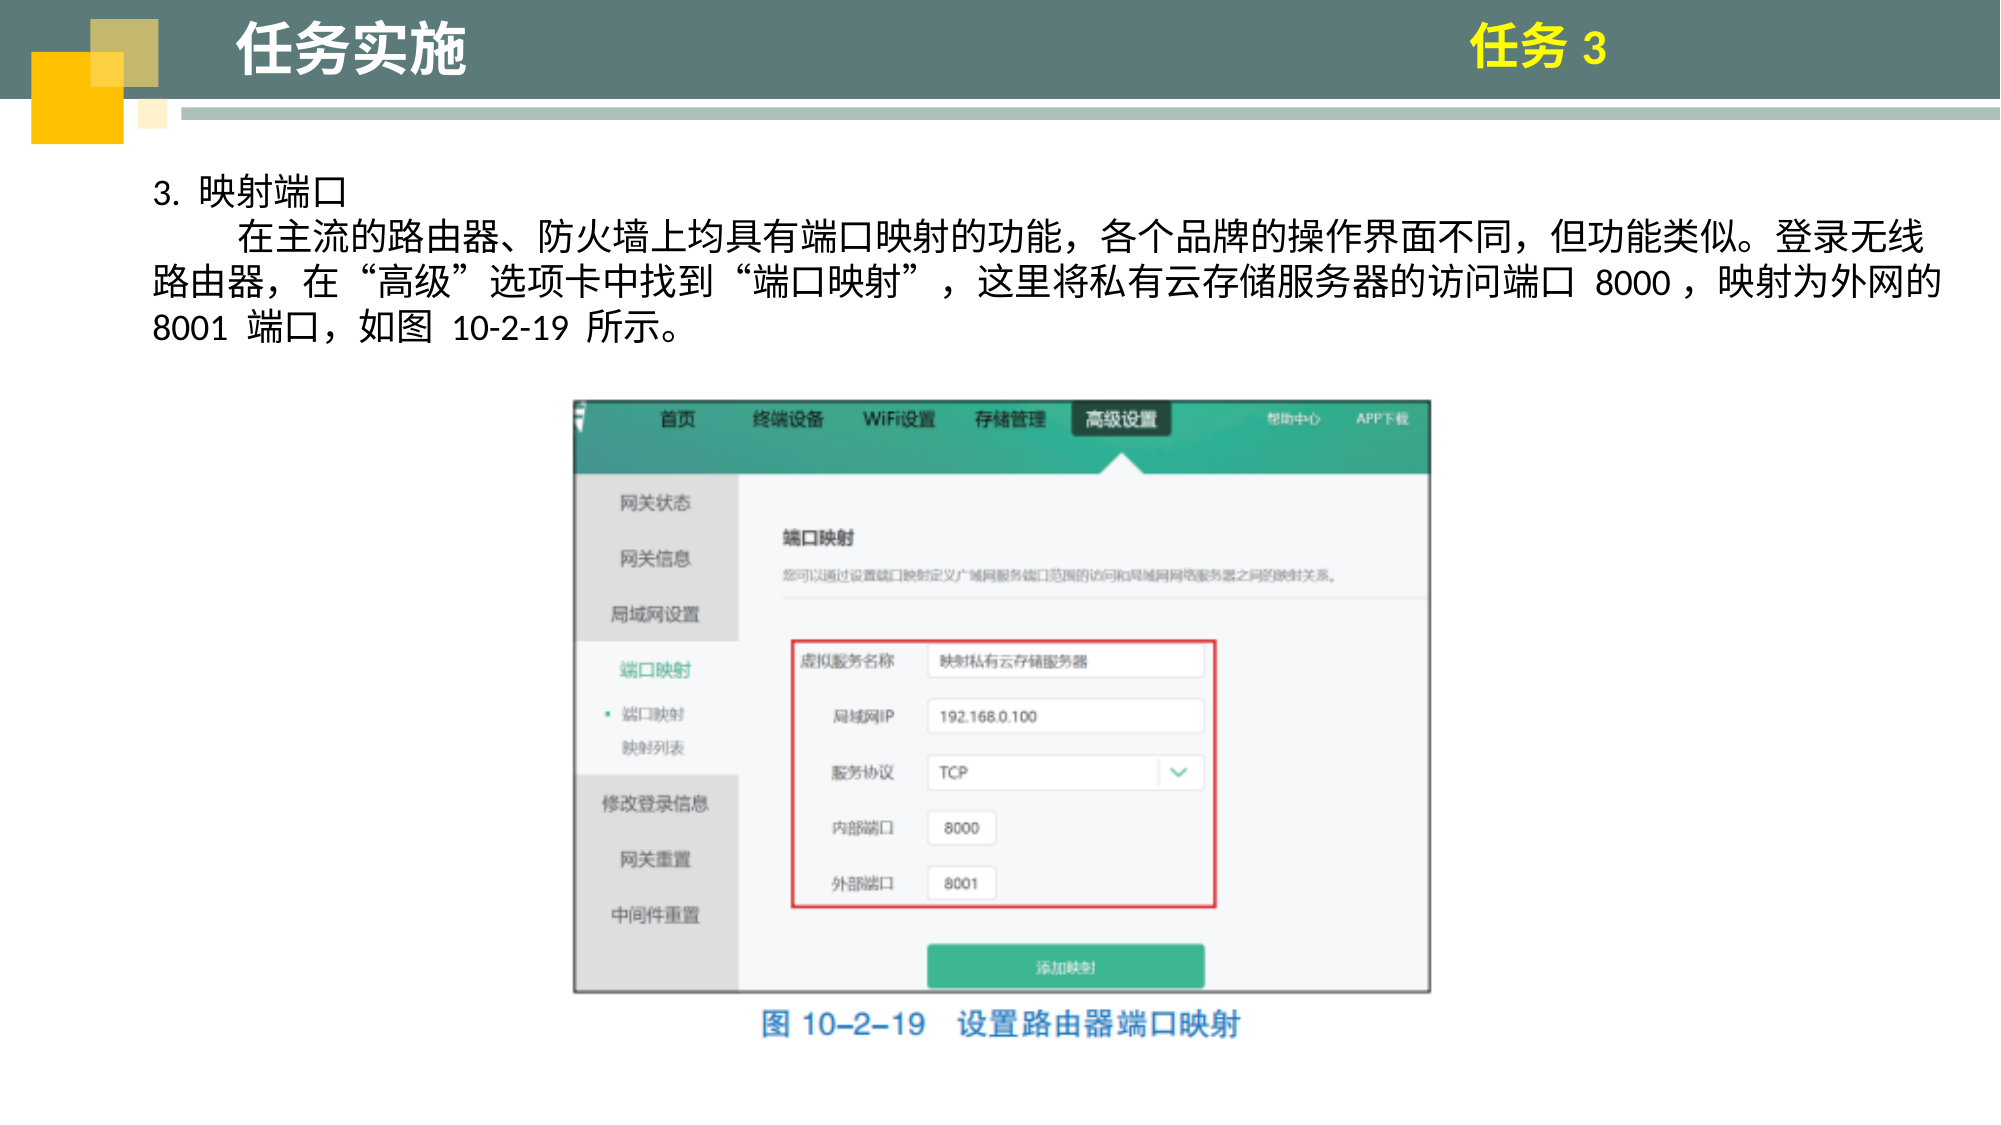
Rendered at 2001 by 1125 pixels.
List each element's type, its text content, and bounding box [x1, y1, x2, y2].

picture [480, 373, 1490, 1080]
text_box 3. 映射端口 在主流的路由器、防火墙上均具有端口映射的功能，各个品牌的操作界面不同，但功能类似。登录无线路由器，在“高级”选项卡中找到“端口映射”，这里将私有云存储服务器的访问端口 8000，映射为外网的 8001 端口，如图 10-2-19 所示。 [137, 160, 1960, 356]
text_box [0, 0, 2000, 145]
